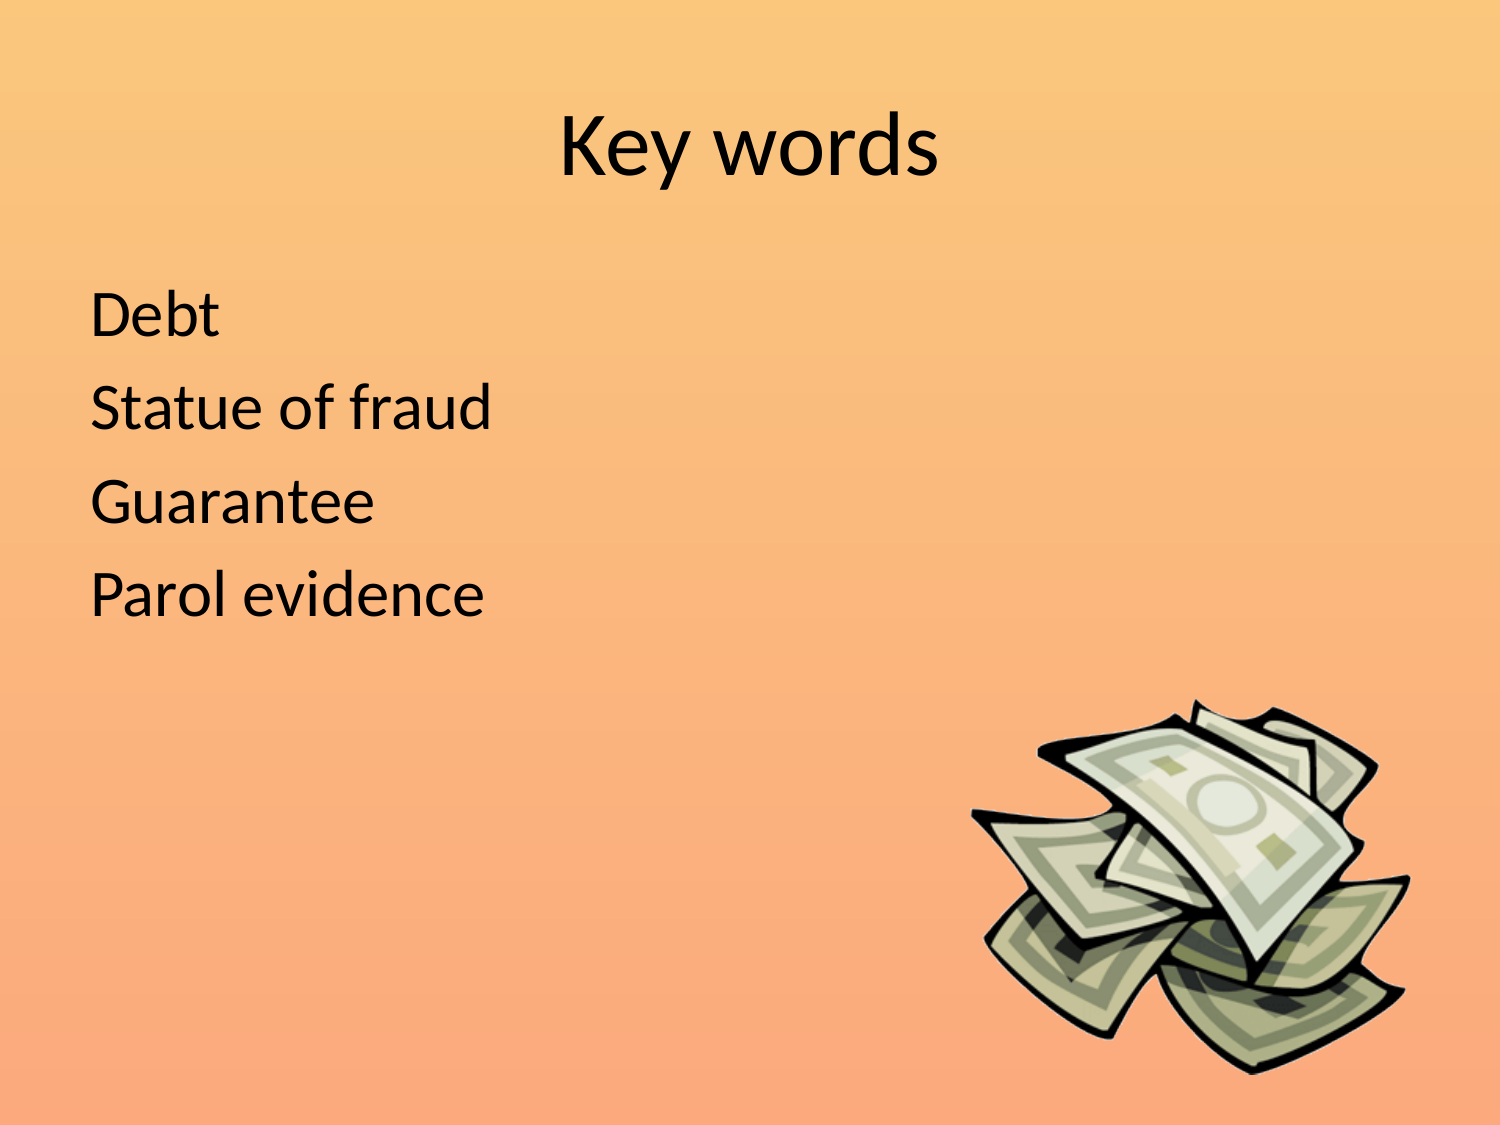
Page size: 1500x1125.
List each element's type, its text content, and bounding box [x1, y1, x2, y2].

title Key words [75, 45, 1425, 233]
list Debt Statue of fraud Guarantee Parol evidence [75, 262, 1425, 1005]
picture [941, 699, 1442, 1076]
